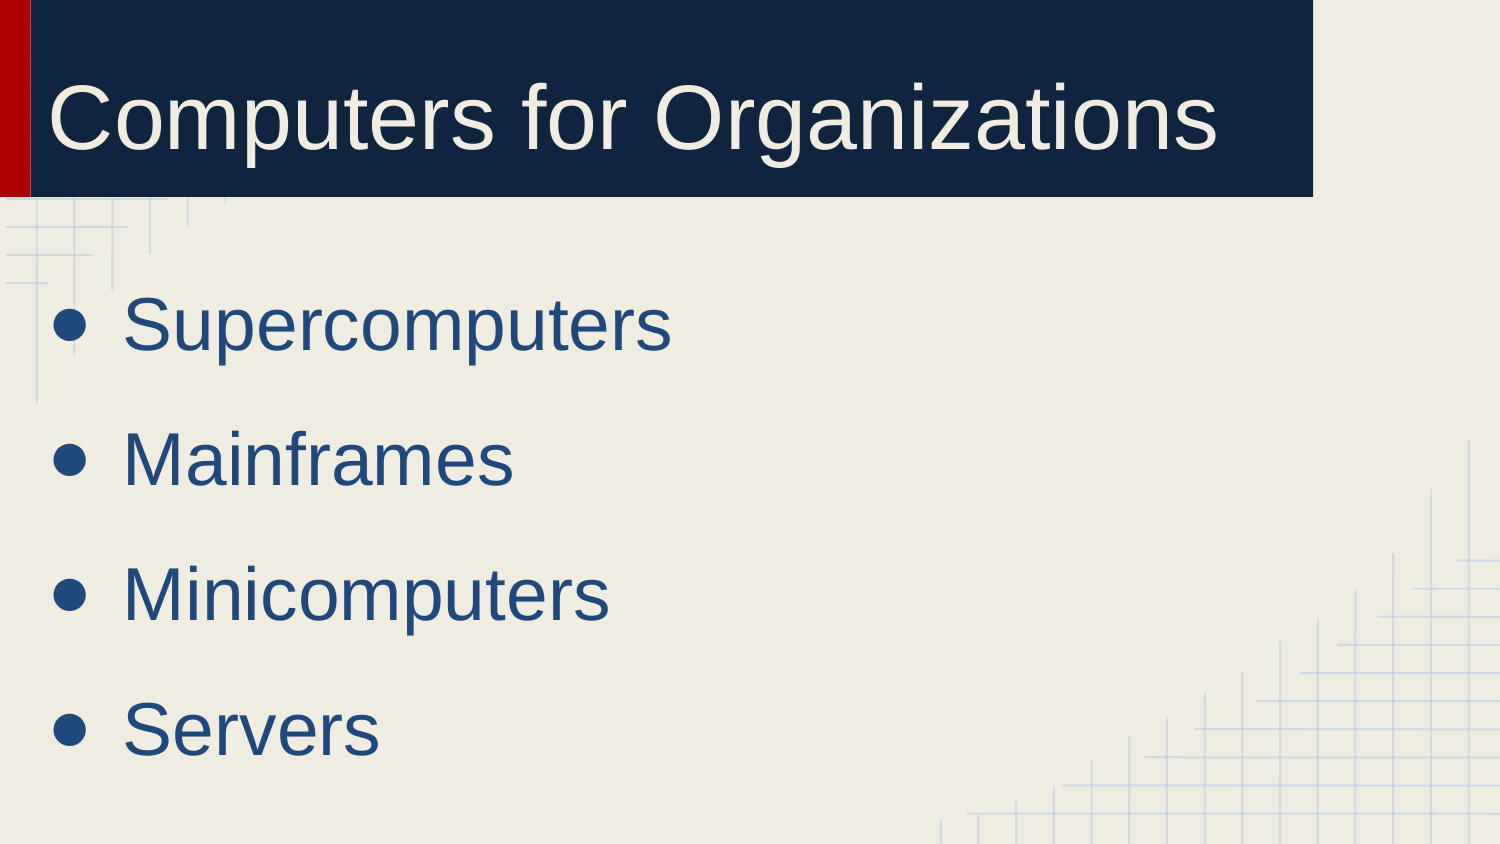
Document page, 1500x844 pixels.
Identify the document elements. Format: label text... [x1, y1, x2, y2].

list Supercomputers Mainframes Minicomputers Servers [32, 215, 1383, 812]
title Computers for Organizations [32, 16, 1275, 183]
